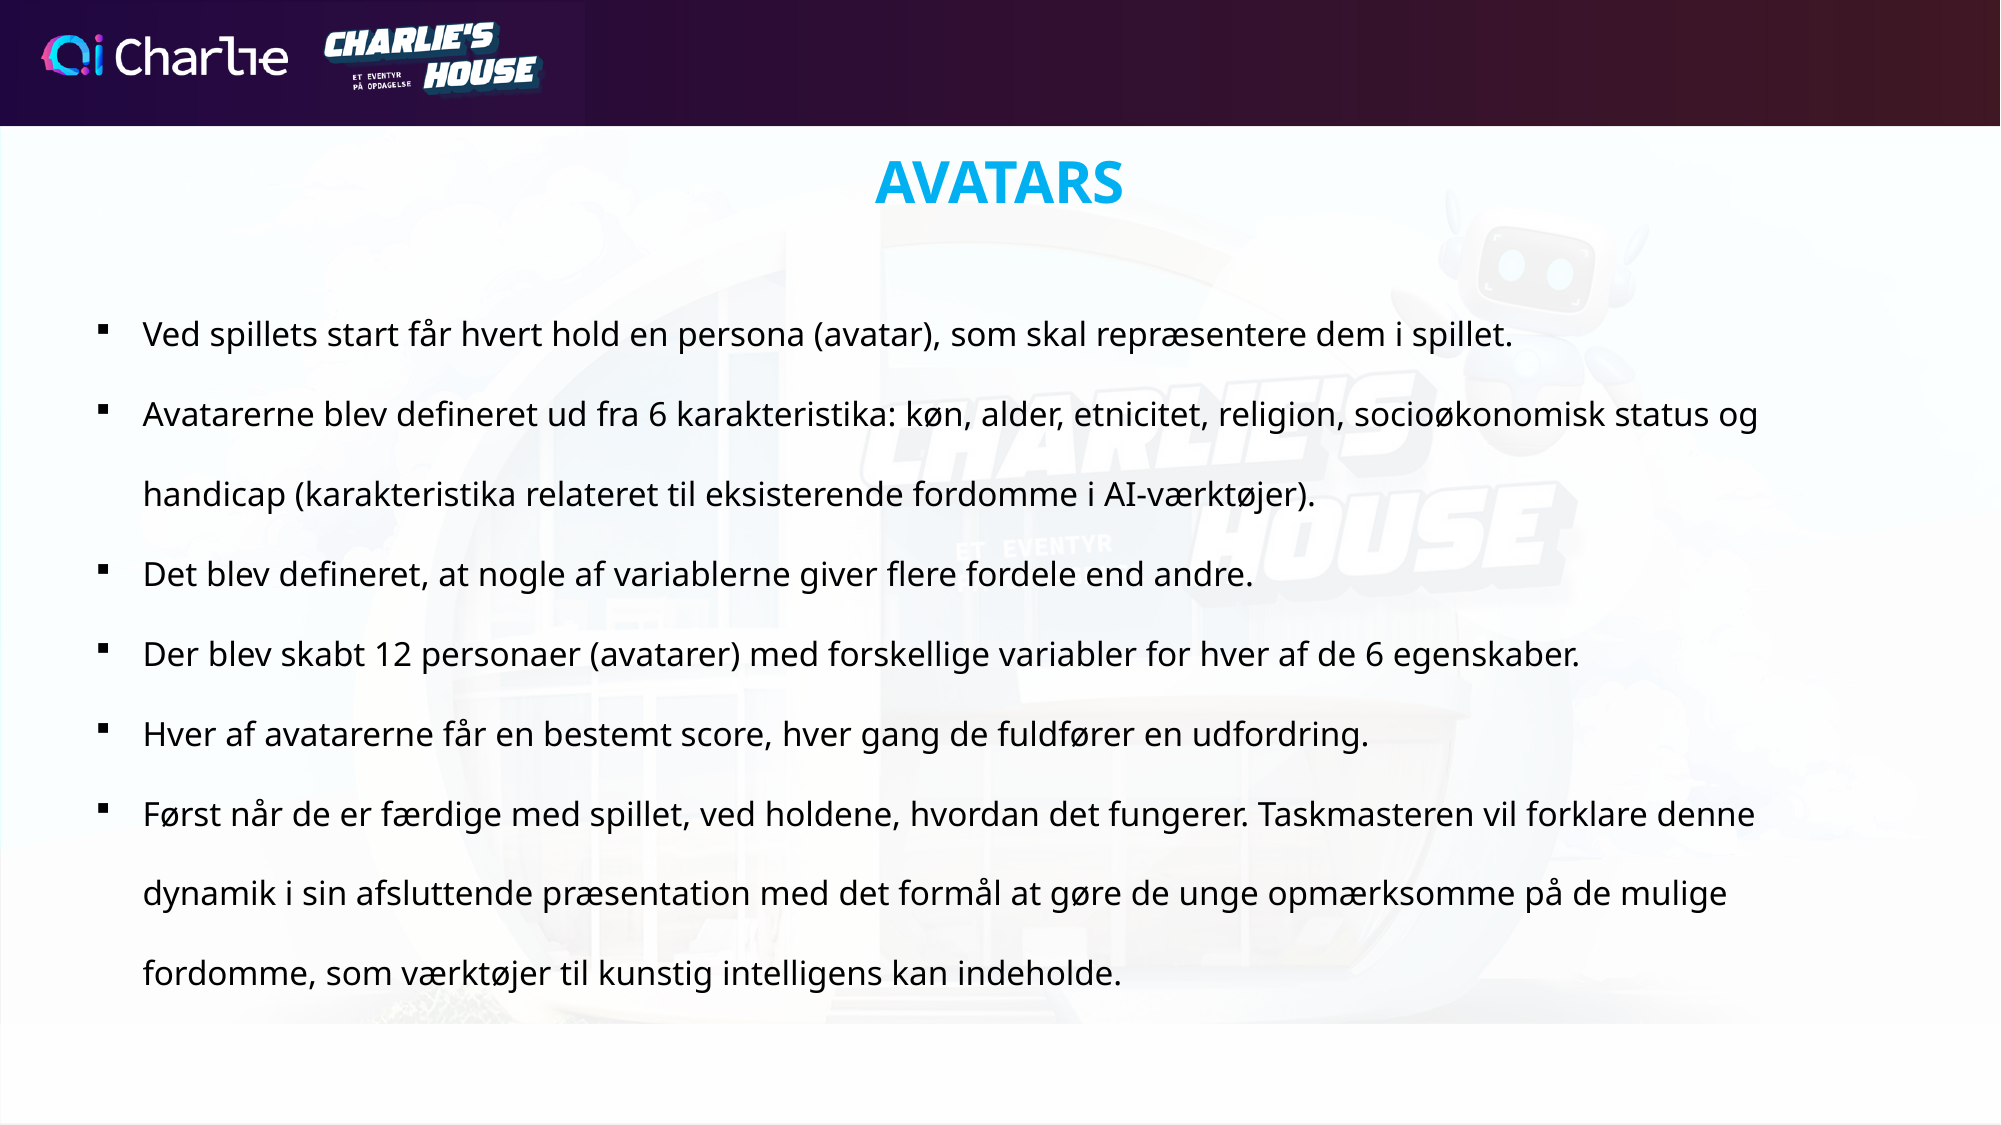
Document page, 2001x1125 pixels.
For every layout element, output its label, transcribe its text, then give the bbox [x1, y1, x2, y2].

text_box Ved spillets start får hvert hold en persona (avatar), som skal repræsentere dem i spillet. Avatarerne blev defineret ud fra 6 karakteristika: køn, alder, etnicitet, religion, socioøkonomisk status og handicap (karakteristika relateret til eksisterende fordomme i AI-værktøjer). Det blev defineret, at nogle af variablerne giver flere fordele end andre. Der blev skabt 12 personaer (avatarer) med forskellige variabler for hver af de 6 egenskaber. Hver af avatarerne får en bestemt score, hver gang de fuldfører en udfordring. Først når de er færdige med spillet, ved holdene, hvordan det fungerer. Taskmasteren vil forklare denne dynamik i sin afsluttende præsentation med det formål at gøre de unge opmærksomme på de mulige fordomme, som værktøjer til kunstig intelligens kan indeholde. [80, 266, 1871, 1000]
text_box AVATARS [0, 137, 2000, 223]
picture [0, 0, 2000, 126]
